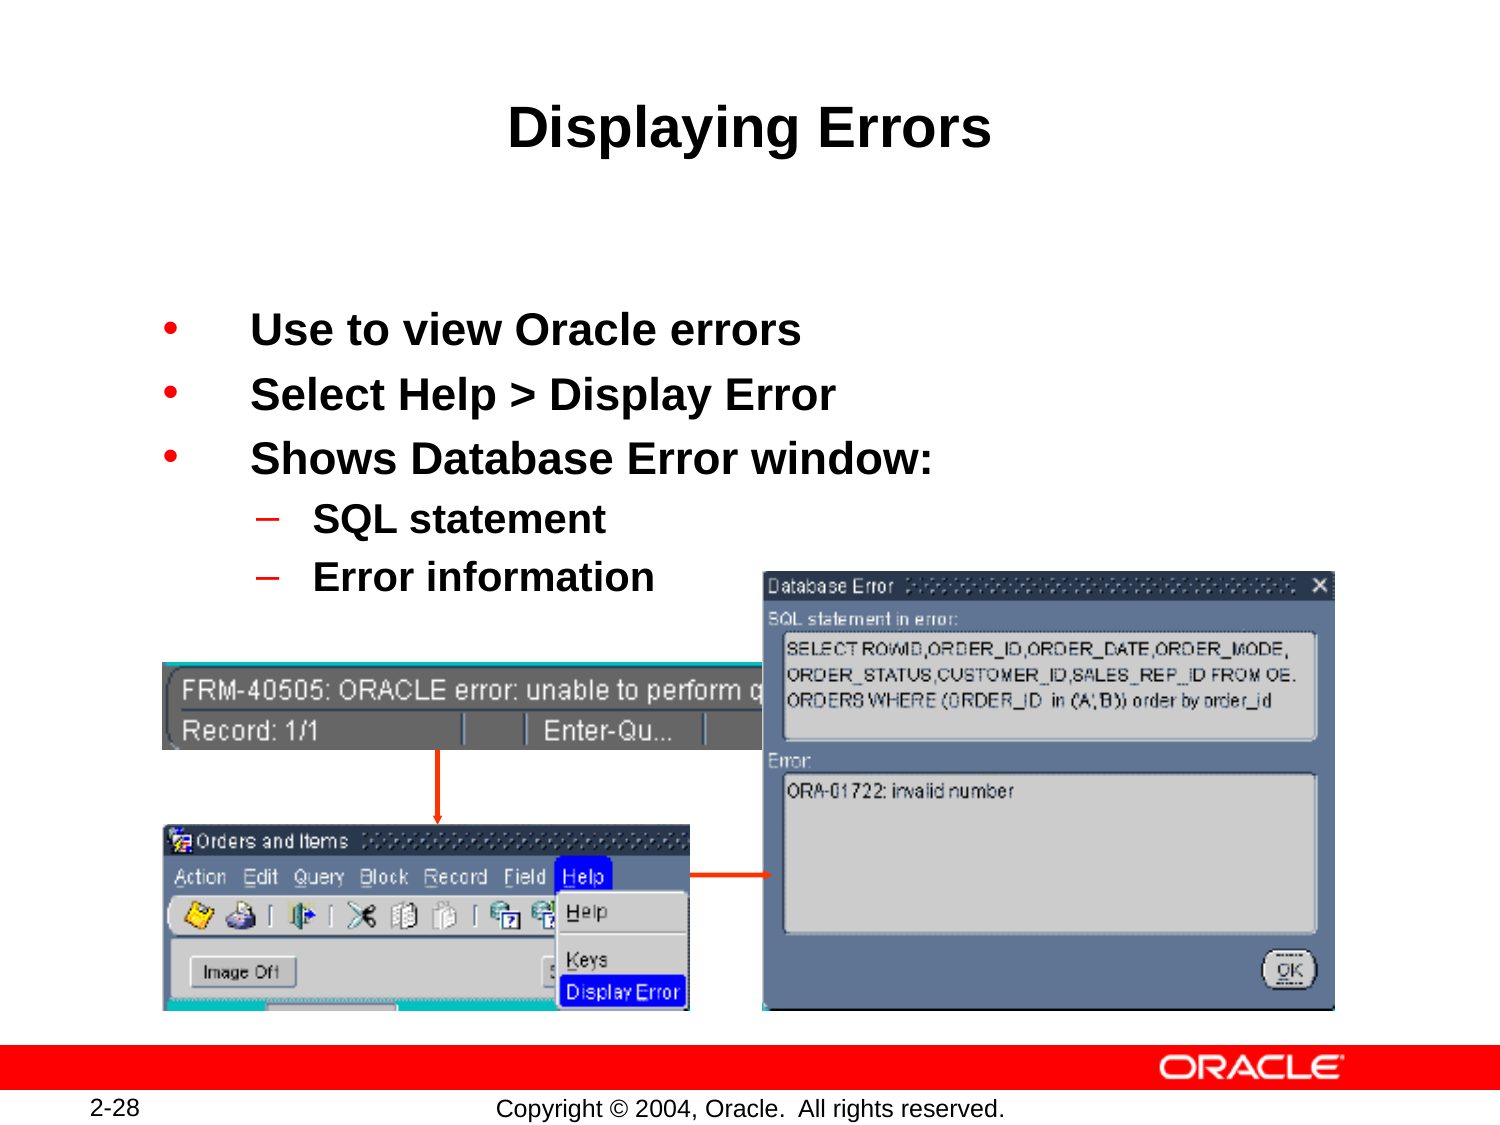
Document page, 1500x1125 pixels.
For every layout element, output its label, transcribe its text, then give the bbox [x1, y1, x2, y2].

picture [162, 571, 1335, 1011]
picture [162, 824, 690, 1011]
title Displaying Errors [149, 87, 1351, 232]
list Use to view Oracle errors Select Help > Display Error Shows Database Error window: SQL statement Error information [141, 297, 1351, 609]
text_box [433, 759, 442, 823]
